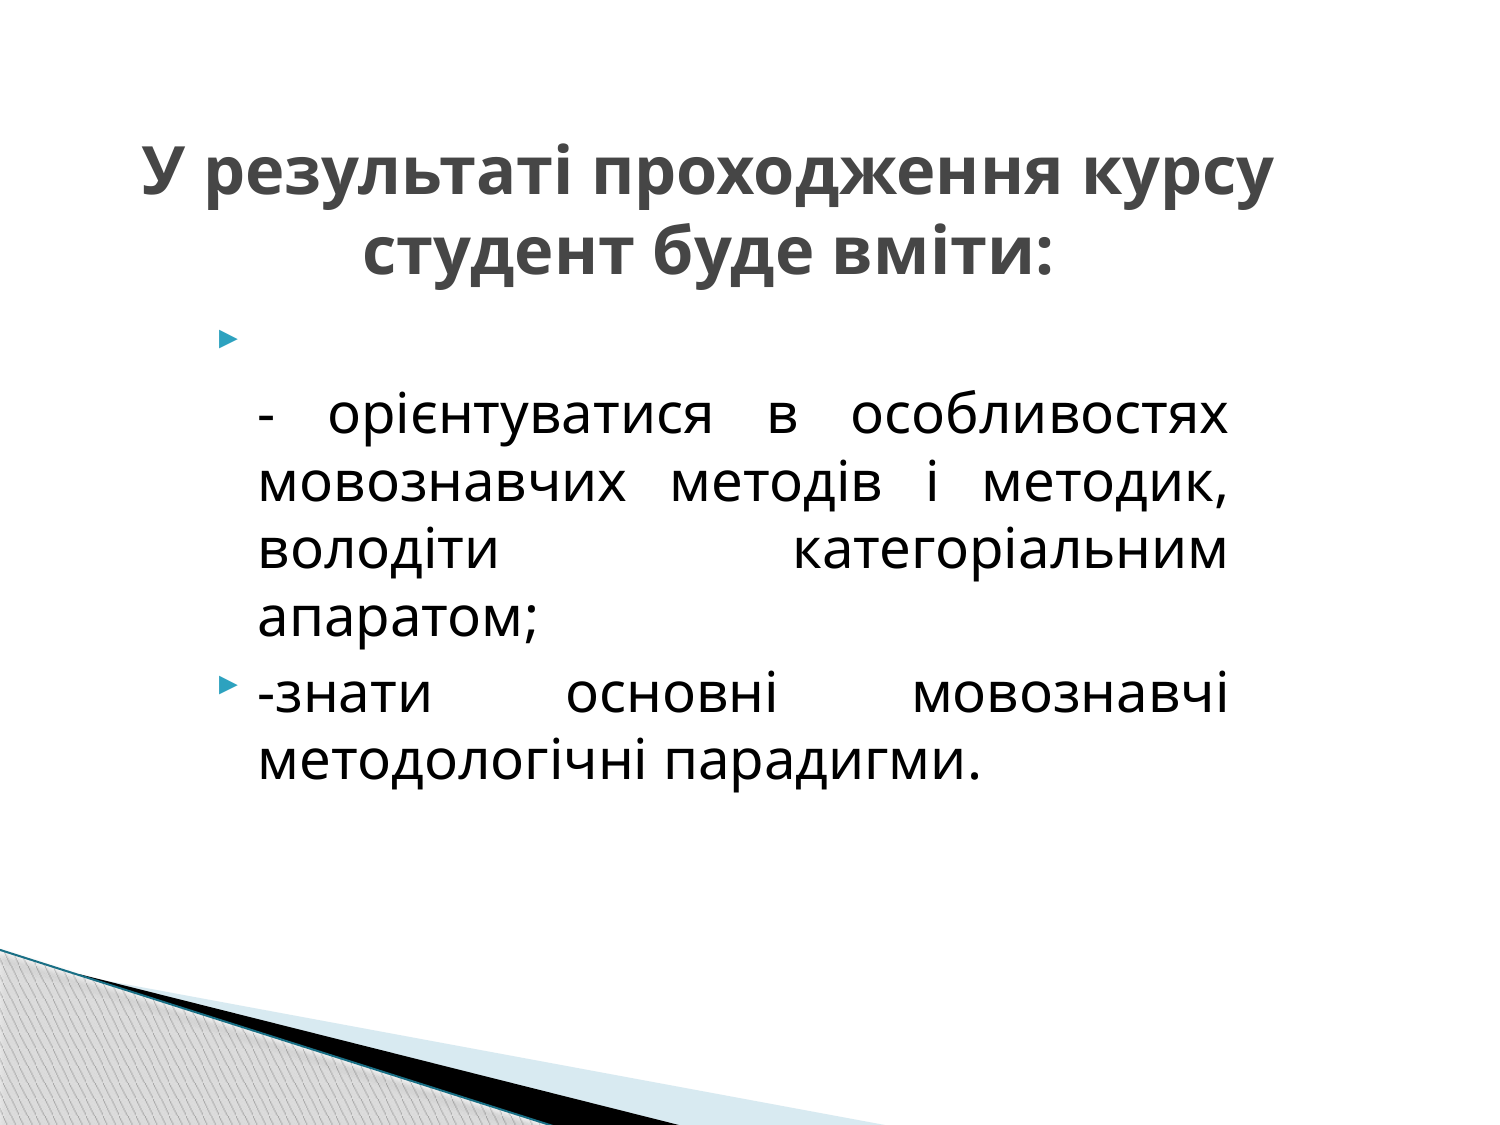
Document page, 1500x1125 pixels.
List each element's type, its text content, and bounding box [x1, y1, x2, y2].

title У результаті проходження курсу студент буде вміти: [112, 54, 1306, 362]
list - орієнтуватися в особливостях мовознавчих методів і методик, володіти категоріальним апаратом; -знати основні мовознавчі методологічні парадигми. [183, 362, 1245, 1086]
